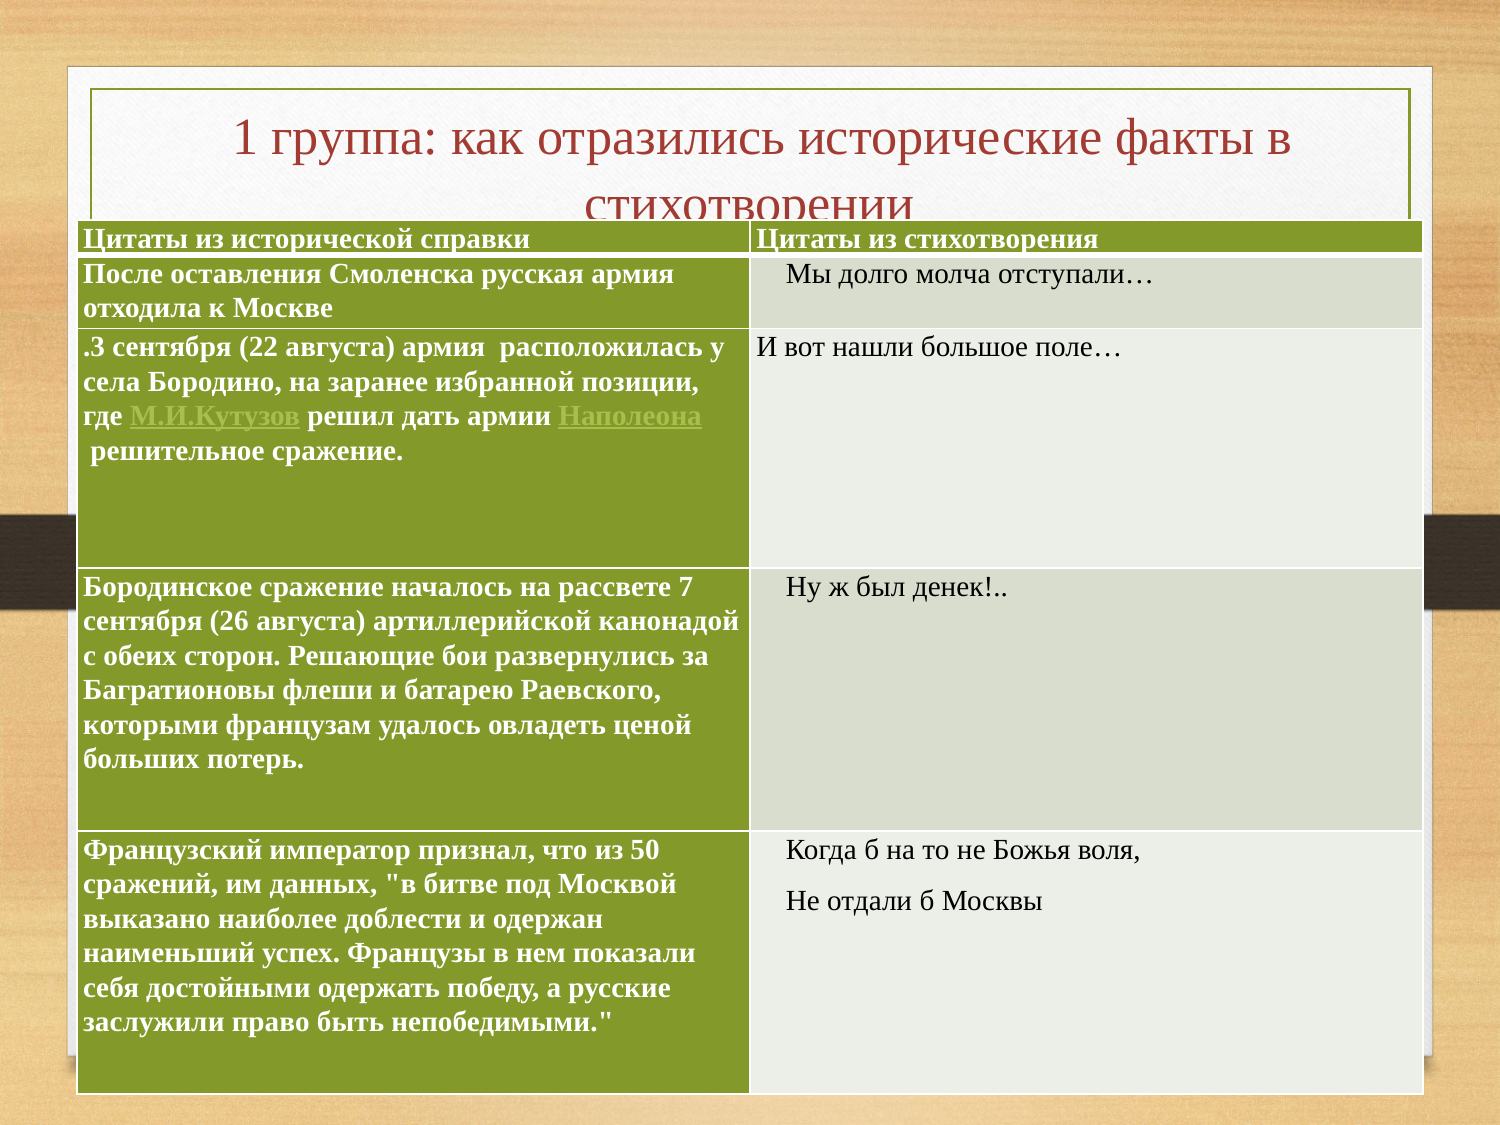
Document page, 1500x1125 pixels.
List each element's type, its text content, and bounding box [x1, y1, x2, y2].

table_cell Ну ж был денек!.. [751, 569, 1422, 830]
title 1 группа: как отразились исторические факты в стихотворении [106, 90, 1394, 219]
table_cell Мы долго молча отступали… [751, 258, 1422, 328]
table_header Цитаты из стихотворения [751, 221, 1422, 252]
table_cell И вот нашли большое поле… [751, 329, 1422, 567]
picture [0, 0, 1500, 1125]
table_cell После оставления Смоленска русская армия отходила к Москве [78, 258, 749, 328]
table_cell Французский император признал, что из 50 сражений, им данных, "в битве под Москвой выказано наиболее доблести и одержан наименьший успех. Французы в нем показали себя достойными одержать победу, а русские заслужили право быть непобедимыми." [78, 832, 749, 1093]
table_cell Бородинское сражение началось на рассвете 7 сентября (26 августа) артиллерийской канонадой с обеих сторон. Решающие бои развернулись за Багратионовы флеши и батарею Раевского, которыми французам удалось овладеть ценой больших потерь. [78, 569, 749, 830]
table_cell .3 сентября (22 августа) армия расположилась у села Бородино, на заранее избранной позиции, где М.И.Кутузов решил дать армии Наполеона решительное сражение. [78, 329, 749, 567]
table_cell Когда б на то не Божья воля, Не отдали б Москвы [751, 832, 1422, 1093]
table_header Цитаты из исторической справки [78, 221, 749, 252]
